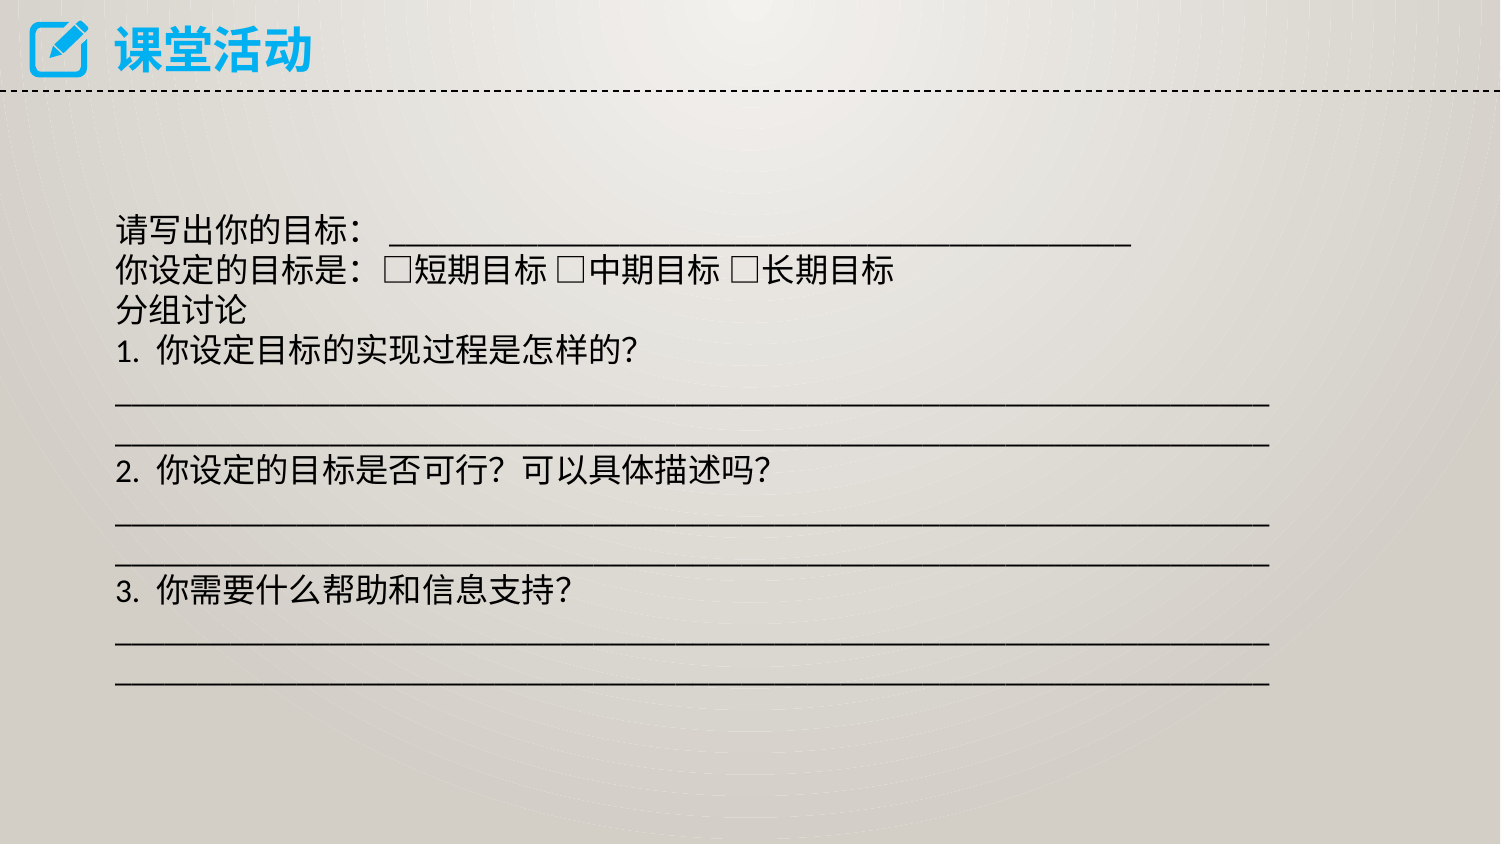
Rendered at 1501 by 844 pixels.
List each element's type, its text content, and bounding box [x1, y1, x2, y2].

text_box 课堂活动 [98, 11, 1233, 86]
text_box [29, 21, 88, 78]
text_box [49, 20, 89, 58]
text_box 请写出你的目标：_____________________________________________ 你设定的目标是：□短期目标 □中期目标 □长期目标 分组讨论 1. 你设定目标的实现过程是怎样的？ ______________________________________________________________________ ______________________________________________________________________ 2. 你设定的目标是否可行？可以具体描述吗？ ______________________________________________________________________ ______________________________________________________________________ 3. 你需要什么帮助和信息支持？______________________________________________________________________ ______________________________________________________________________ [100, 162, 1462, 844]
